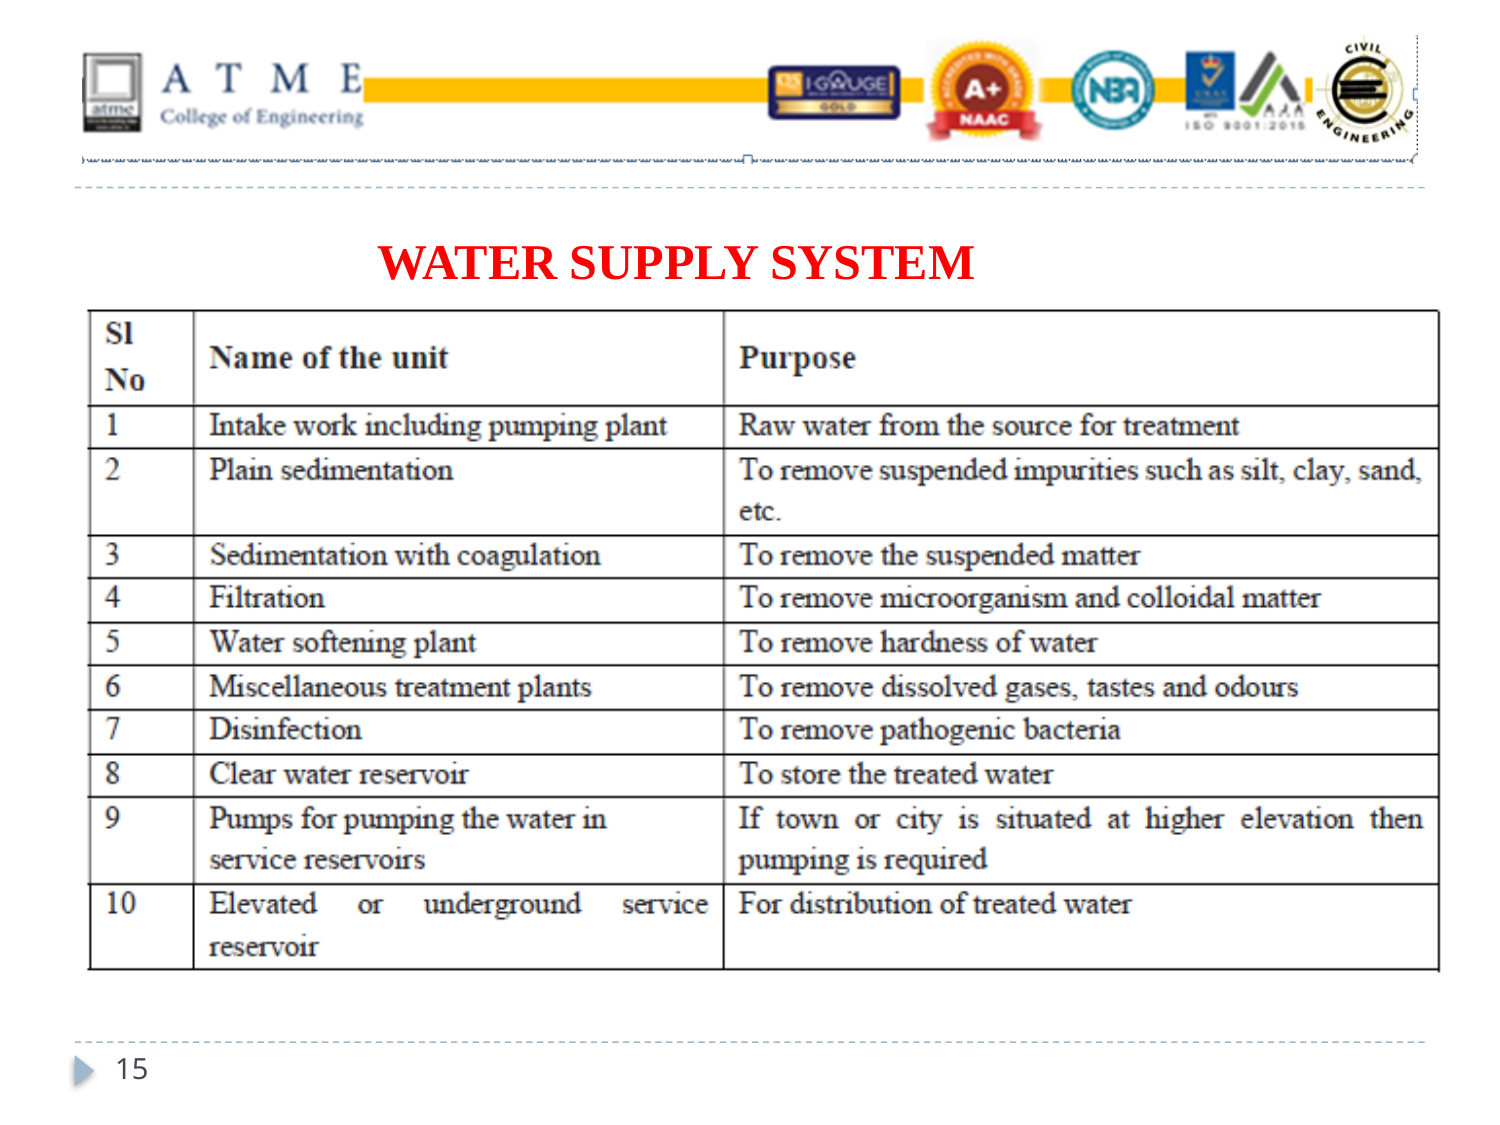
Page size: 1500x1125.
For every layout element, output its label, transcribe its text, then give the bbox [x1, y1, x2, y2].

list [81, 304, 1454, 985]
text_box WATER SUPPLY SYSTEM [363, 222, 1102, 298]
picture [82, 35, 1418, 164]
slide_number 15 [100, 1042, 426, 1103]
